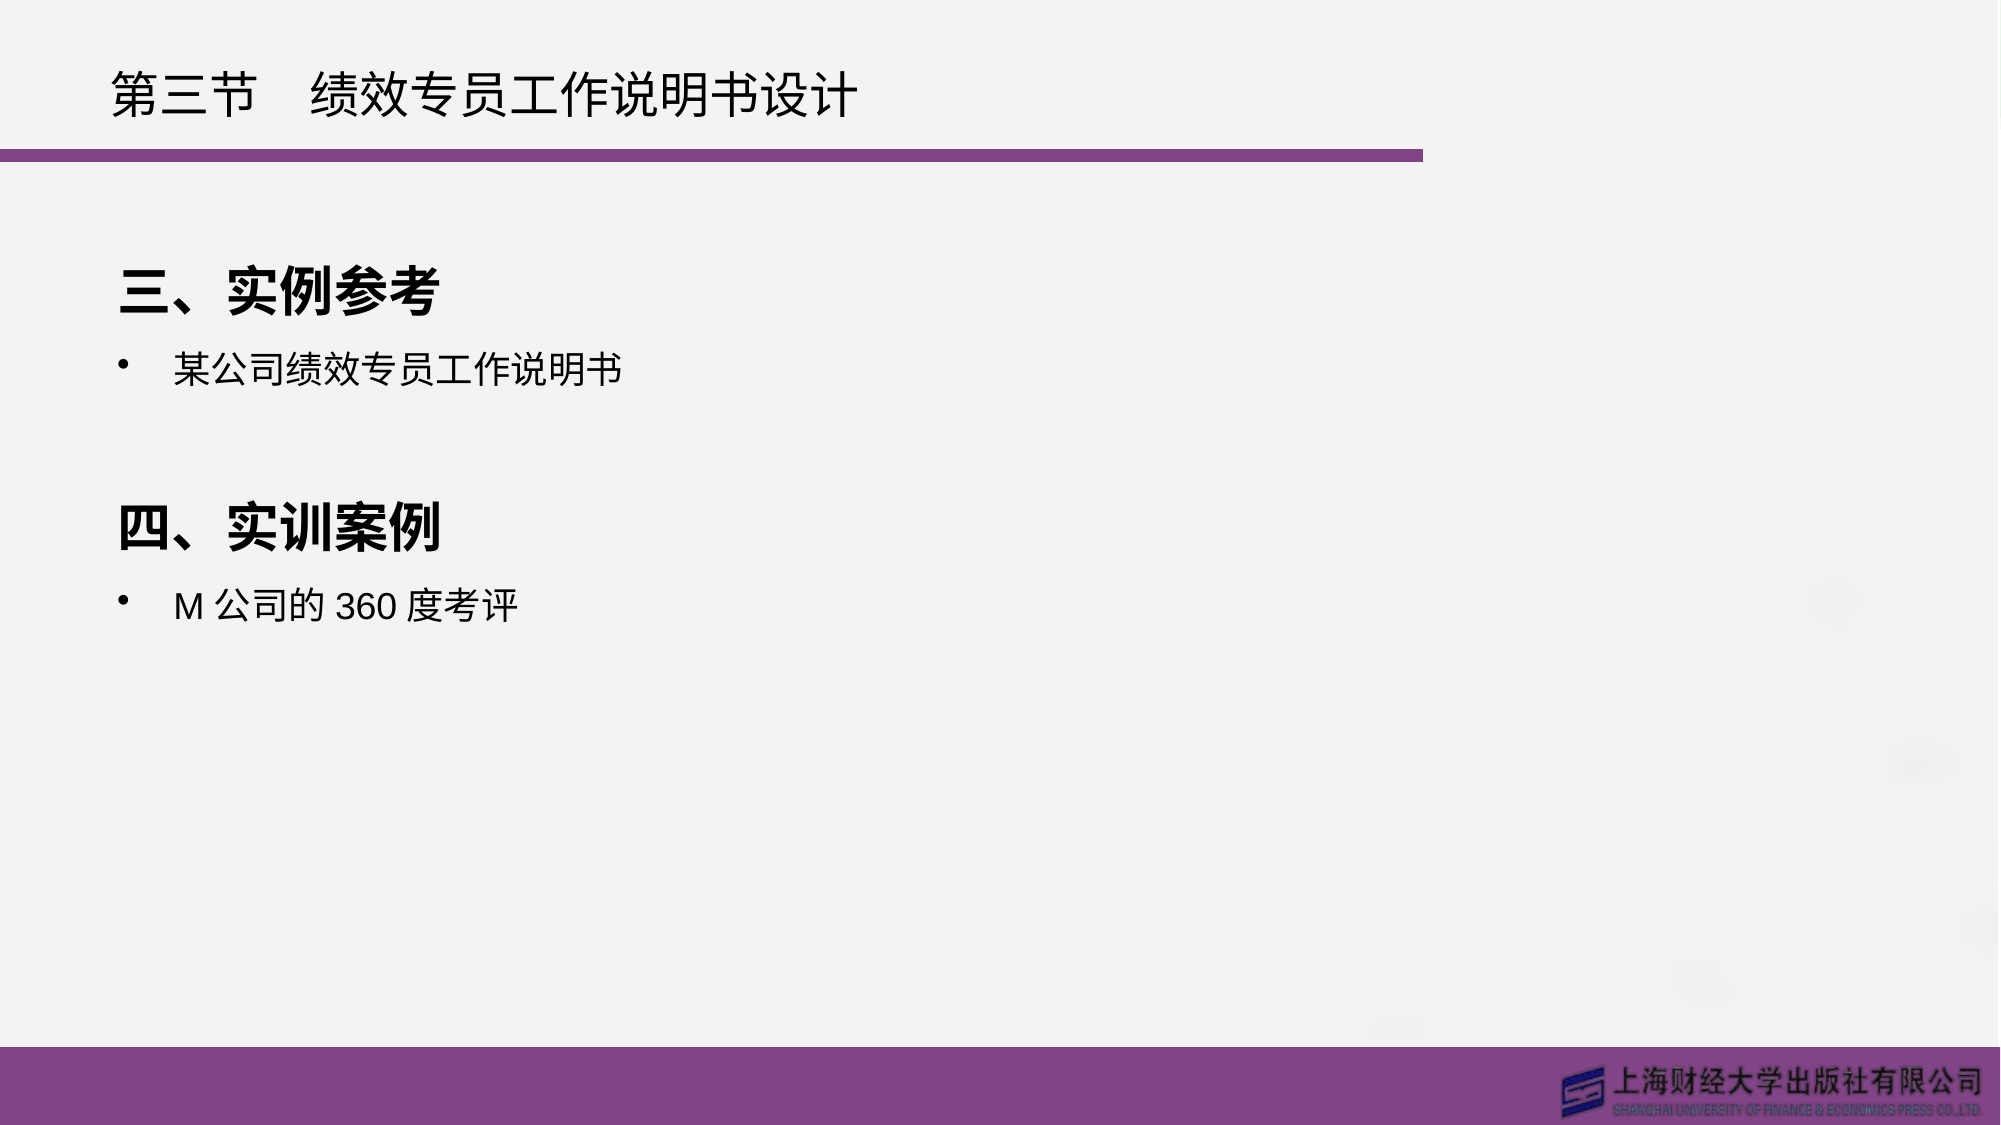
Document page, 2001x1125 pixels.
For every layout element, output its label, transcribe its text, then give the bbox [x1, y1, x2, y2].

title 第三节 绩效专员工作说明书设计 [94, 42, 1451, 146]
list 三、实例参考 某公司绩效专员工作说明书 四、实训案例 M公司的360度考评 [102, 233, 1898, 1032]
picture [0, 0, 2001, 1125]
